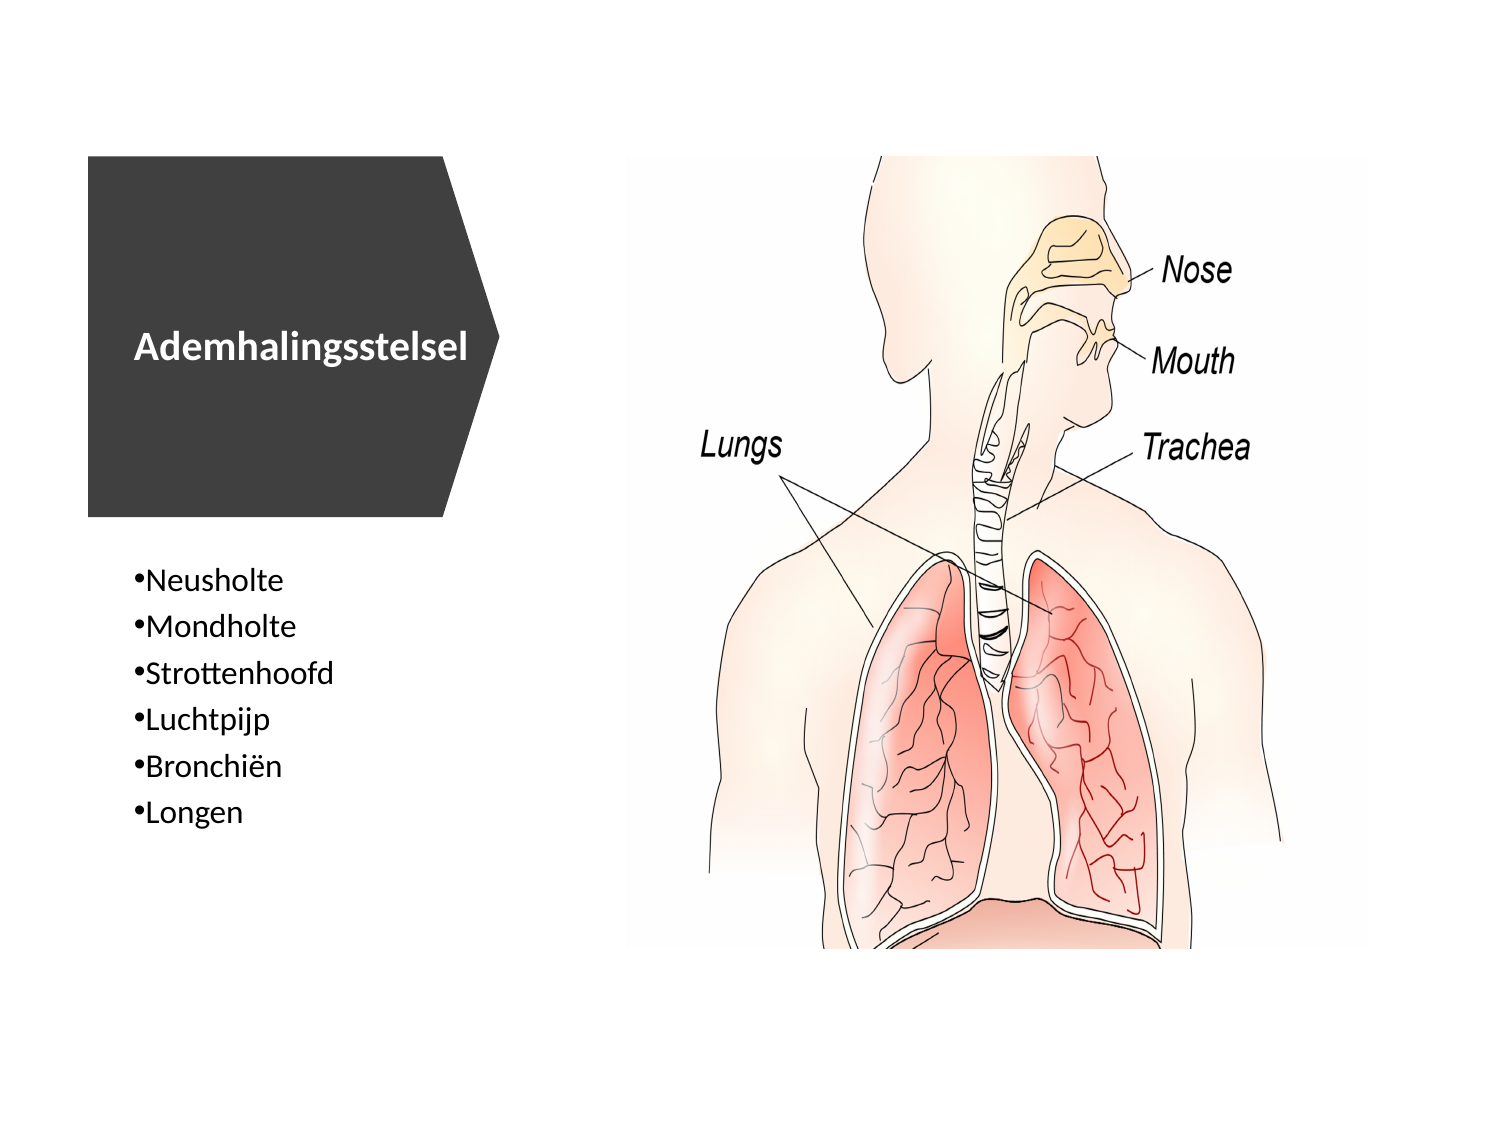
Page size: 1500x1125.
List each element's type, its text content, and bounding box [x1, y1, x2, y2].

text_box [86, 154, 458, 520]
picture [621, 155, 1375, 949]
list Neusholte Mondholte Strottenhoofd Luchtpijp Bronchiën Longen [118, 550, 448, 949]
title Ademhalingsstelsel [118, 197, 500, 490]
